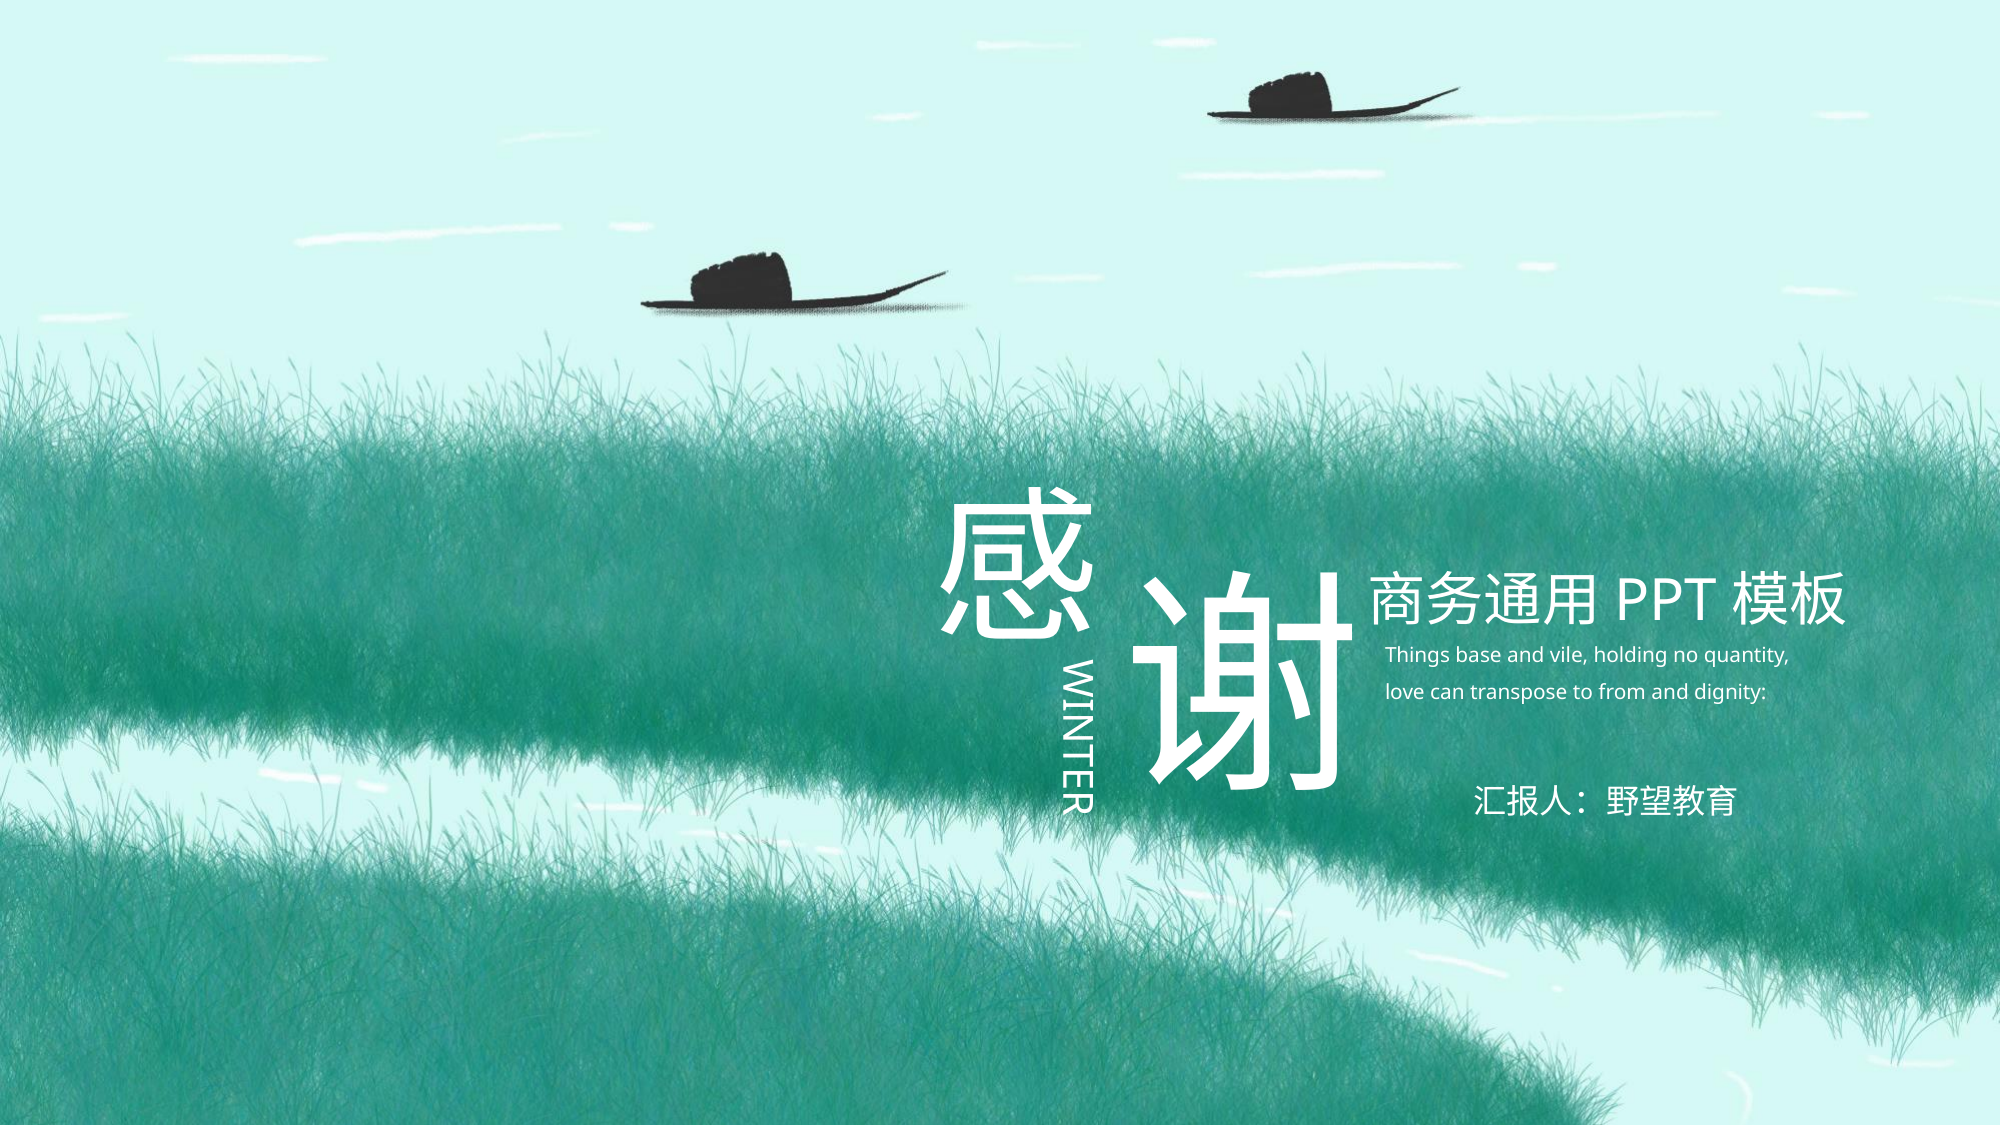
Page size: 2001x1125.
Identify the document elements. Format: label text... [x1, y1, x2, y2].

text_box 商务通用PPT模板 [1352, 541, 1863, 640]
text_box 谢 [1107, 525, 1378, 828]
text_box Things base and vile, holding no quantity, love can transpose to from and dignity: [1370, 640, 1827, 712]
text_box 感 [918, 453, 1116, 669]
text_box 汇报人：野望教育 [1458, 772, 1755, 828]
picture [0, 0, 2000, 1125]
text_box WINTER [1031, 644, 1113, 801]
